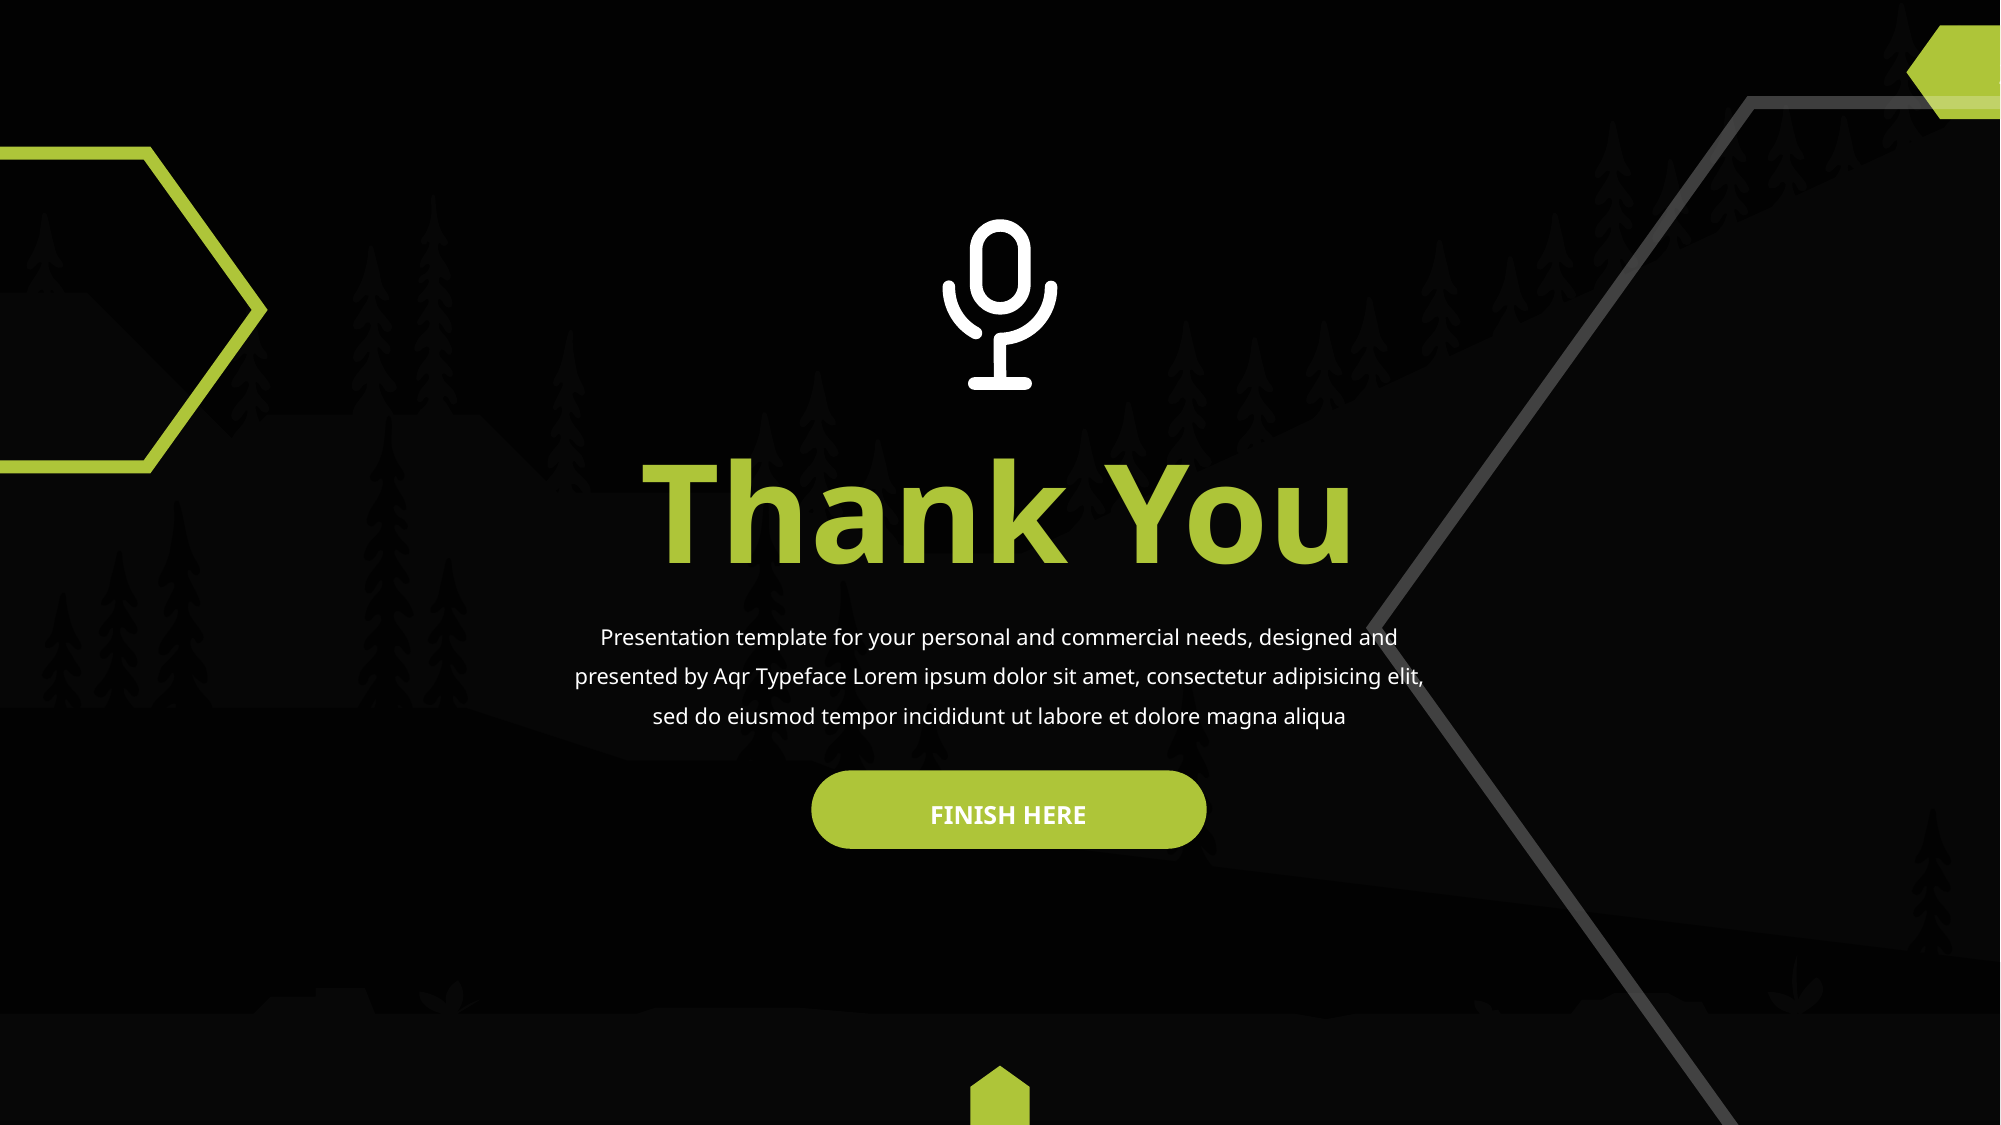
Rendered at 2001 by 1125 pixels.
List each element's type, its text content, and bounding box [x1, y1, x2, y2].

text_box [810, 769, 1208, 850]
text_box Thank You [526, 418, 1474, 599]
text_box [994, 787, 1006, 847]
text_box Presentation template for your personal and commercial needs, designed and presented by Aqr Typeface Lorem ipsum dolor sit amet, consectetur adipisicing elit, sed do eiusmod tempor incididunt ut labore et dolore magna aliqua [542, 603, 1449, 736]
text_box [969, 1064, 1031, 1125]
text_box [942, 219, 1058, 390]
text_box FINISH HERE [858, 777, 1160, 837]
text_box [0, 152, 261, 468]
text_box [1372, 101, 2000, 1125]
